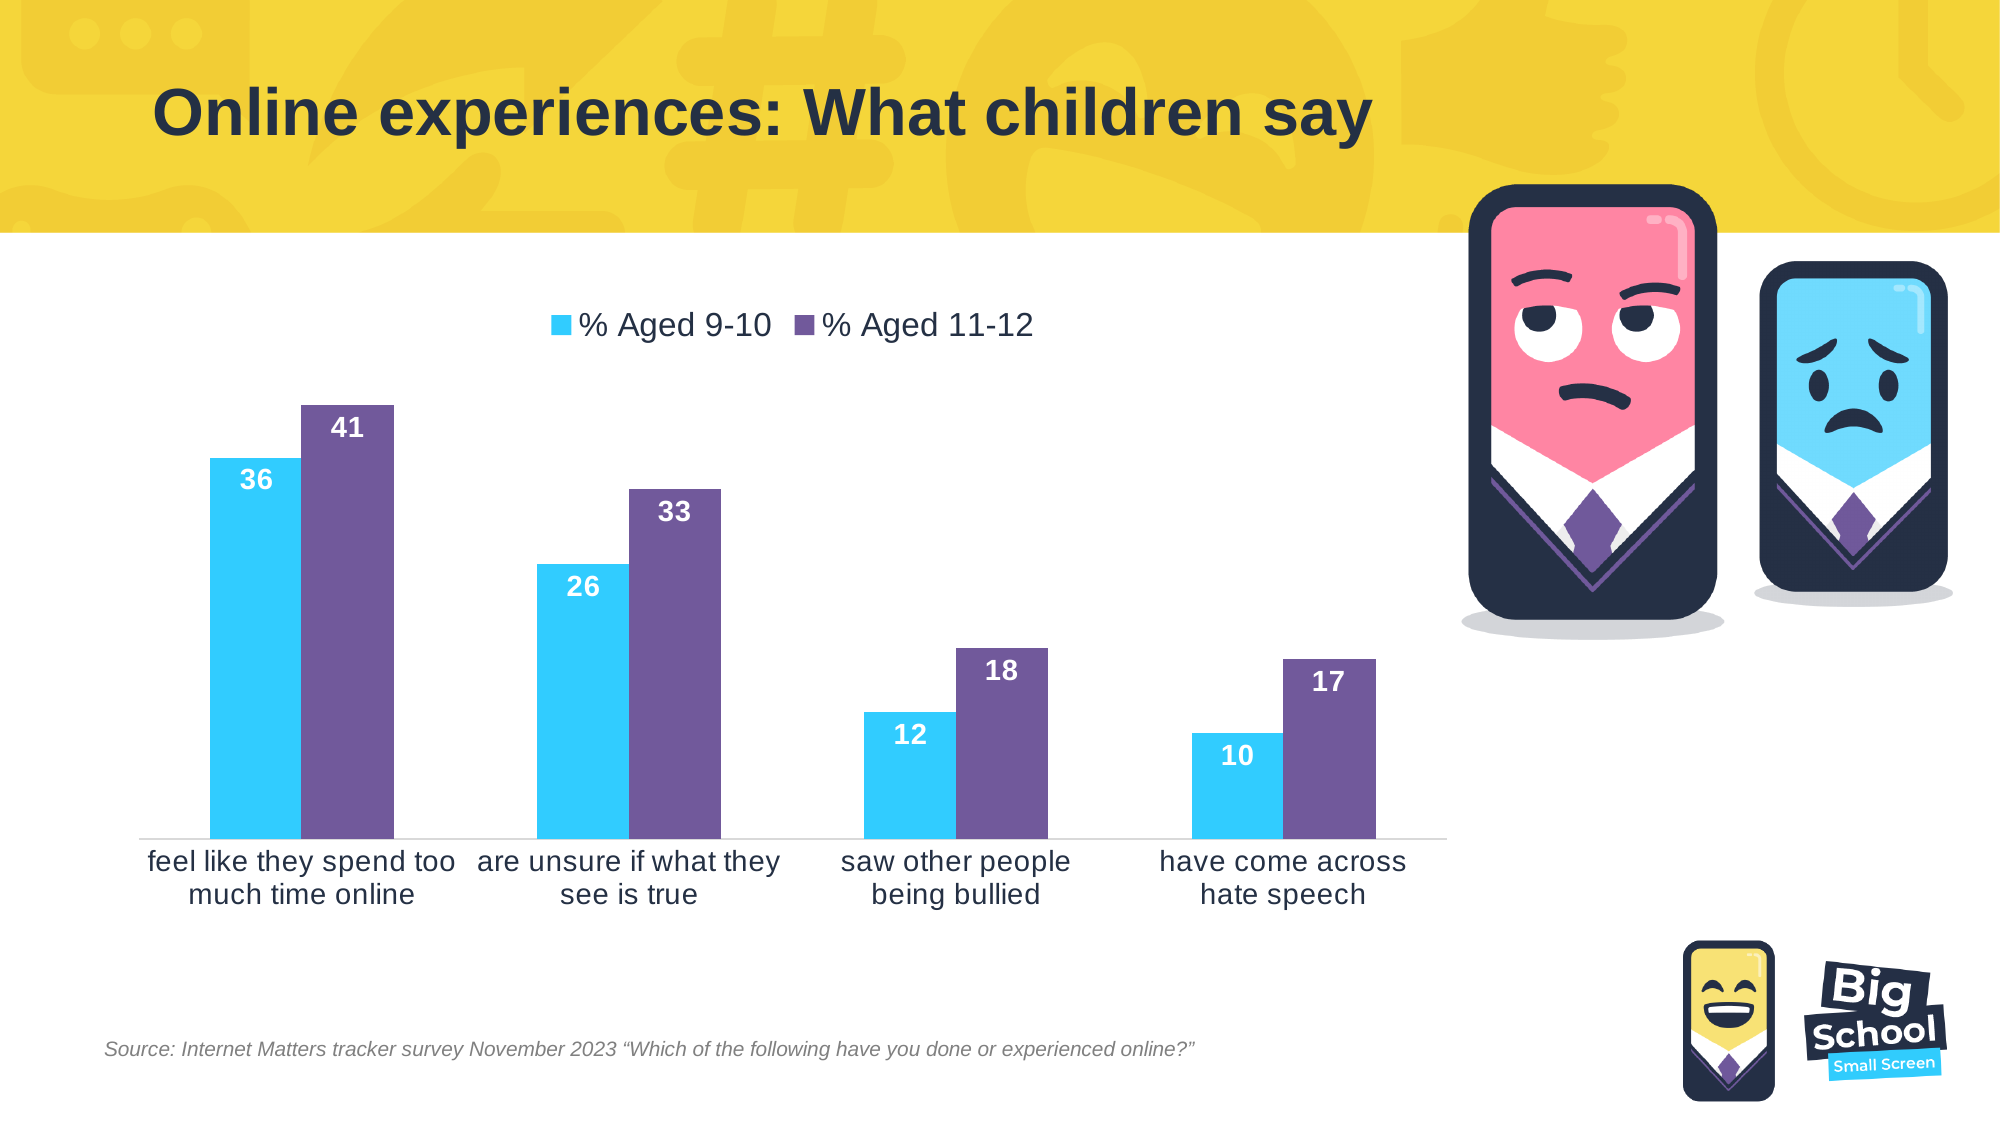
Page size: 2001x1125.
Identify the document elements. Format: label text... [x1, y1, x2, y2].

title Online experiences: What children say [137, 0, 1863, 229]
chart [111, 288, 1475, 924]
picture [0, 0, 2000, 1125]
text_box Source: Internet Matters tracker survey November 2023 “Which of the following have you done or experienced online?” [89, 1028, 1611, 1069]
